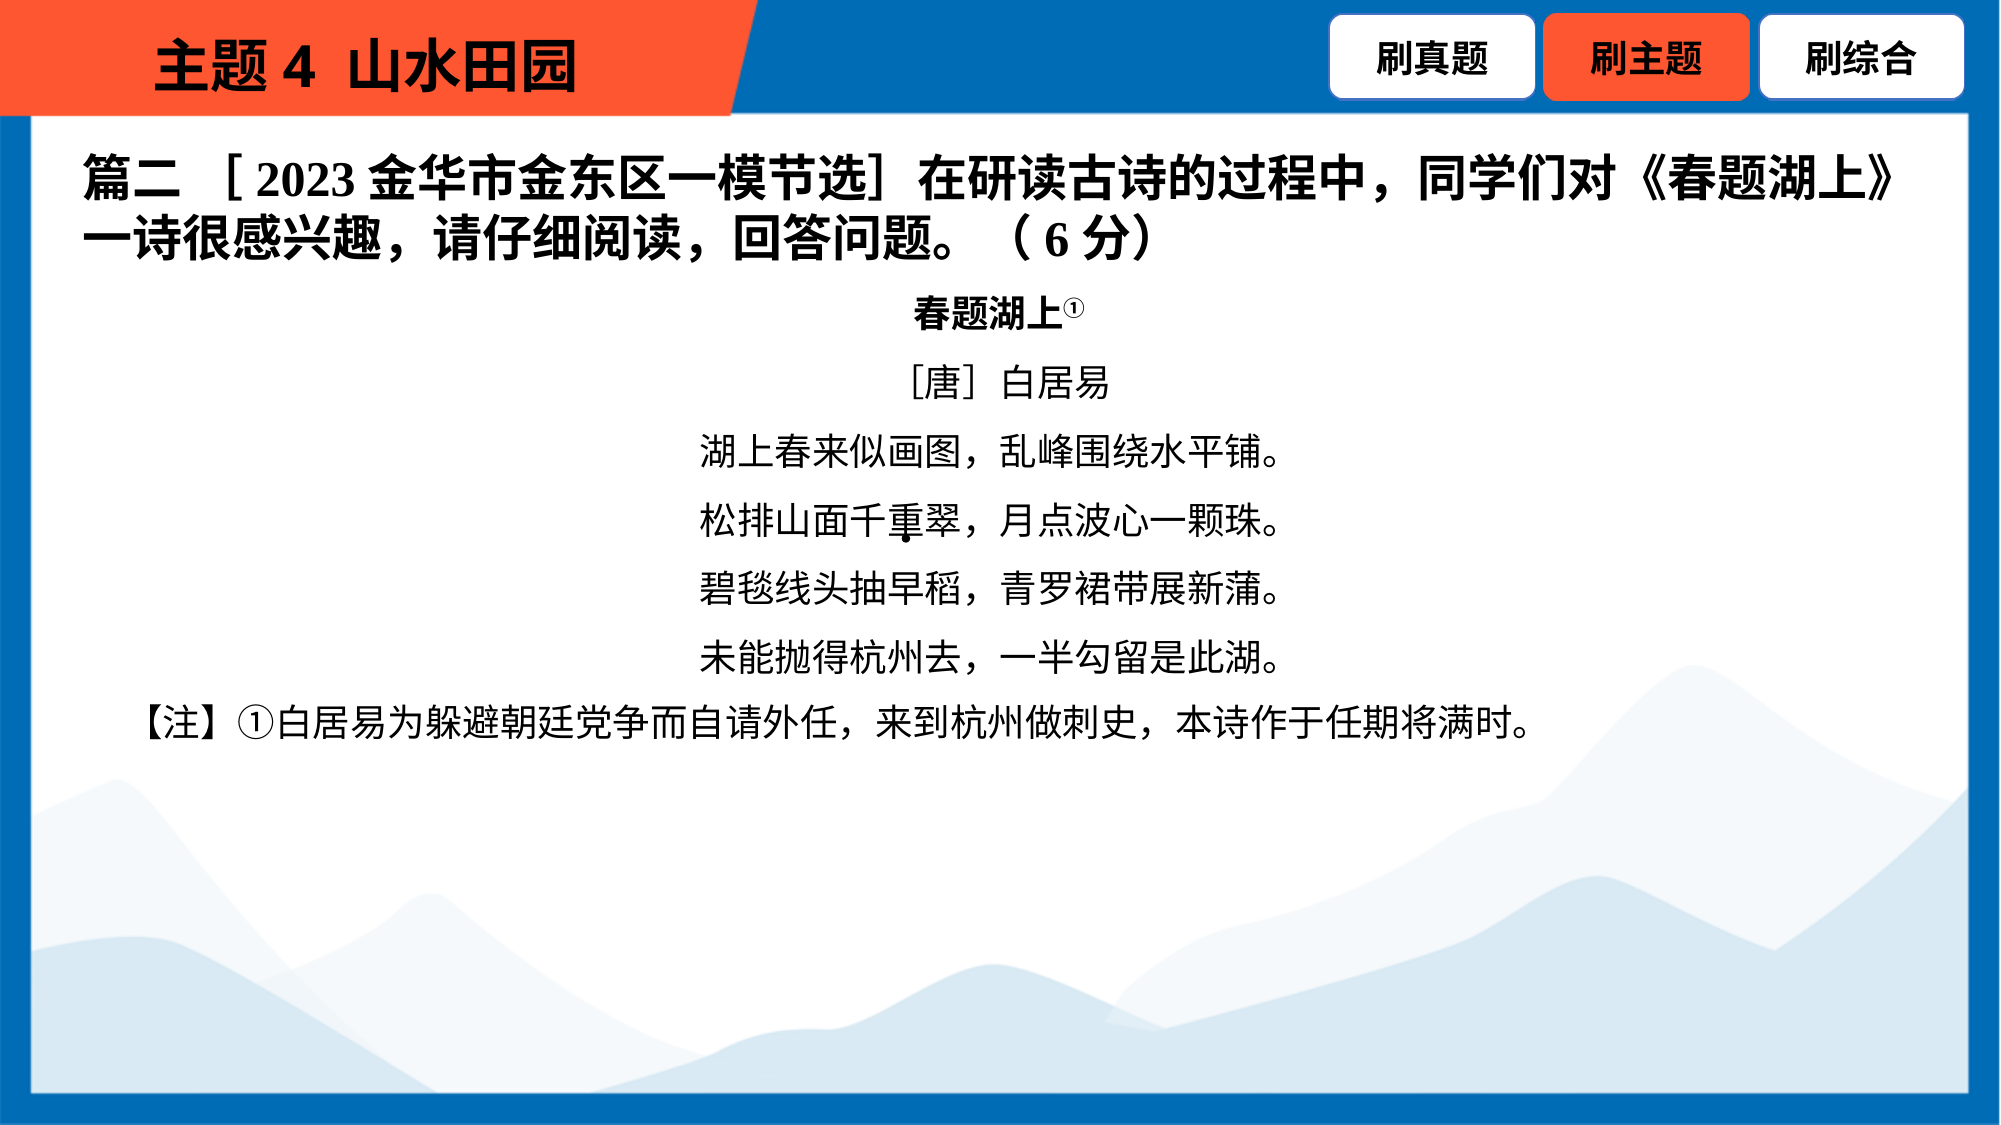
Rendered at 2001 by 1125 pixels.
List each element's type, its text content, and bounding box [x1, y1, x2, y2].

text_box 春题湖上① ［唐］白居易 湖上春来似画图，乱峰围绕水平铺。 松排山面千重翠，月点波心一颗珠。 碧毯线头抽早稻，青罗裙带展新蒲。 未能抛得杭州去，一半勾留是此湖。 【注】①白居易为躲避朝廷党争而自请外任，来到杭州做刺史，本诗作于任期将满时。 [82, 266, 1917, 737]
text_box [901, 534, 911, 543]
picture [0, 0, 2000, 1125]
text_box 篇二 ［2023金华市金东区一模节选］在研读古诗的过程中，同学们对《春题湖上》 一诗很感兴趣，请仔细阅读，回答问题。（6分） [82, 146, 1917, 266]
